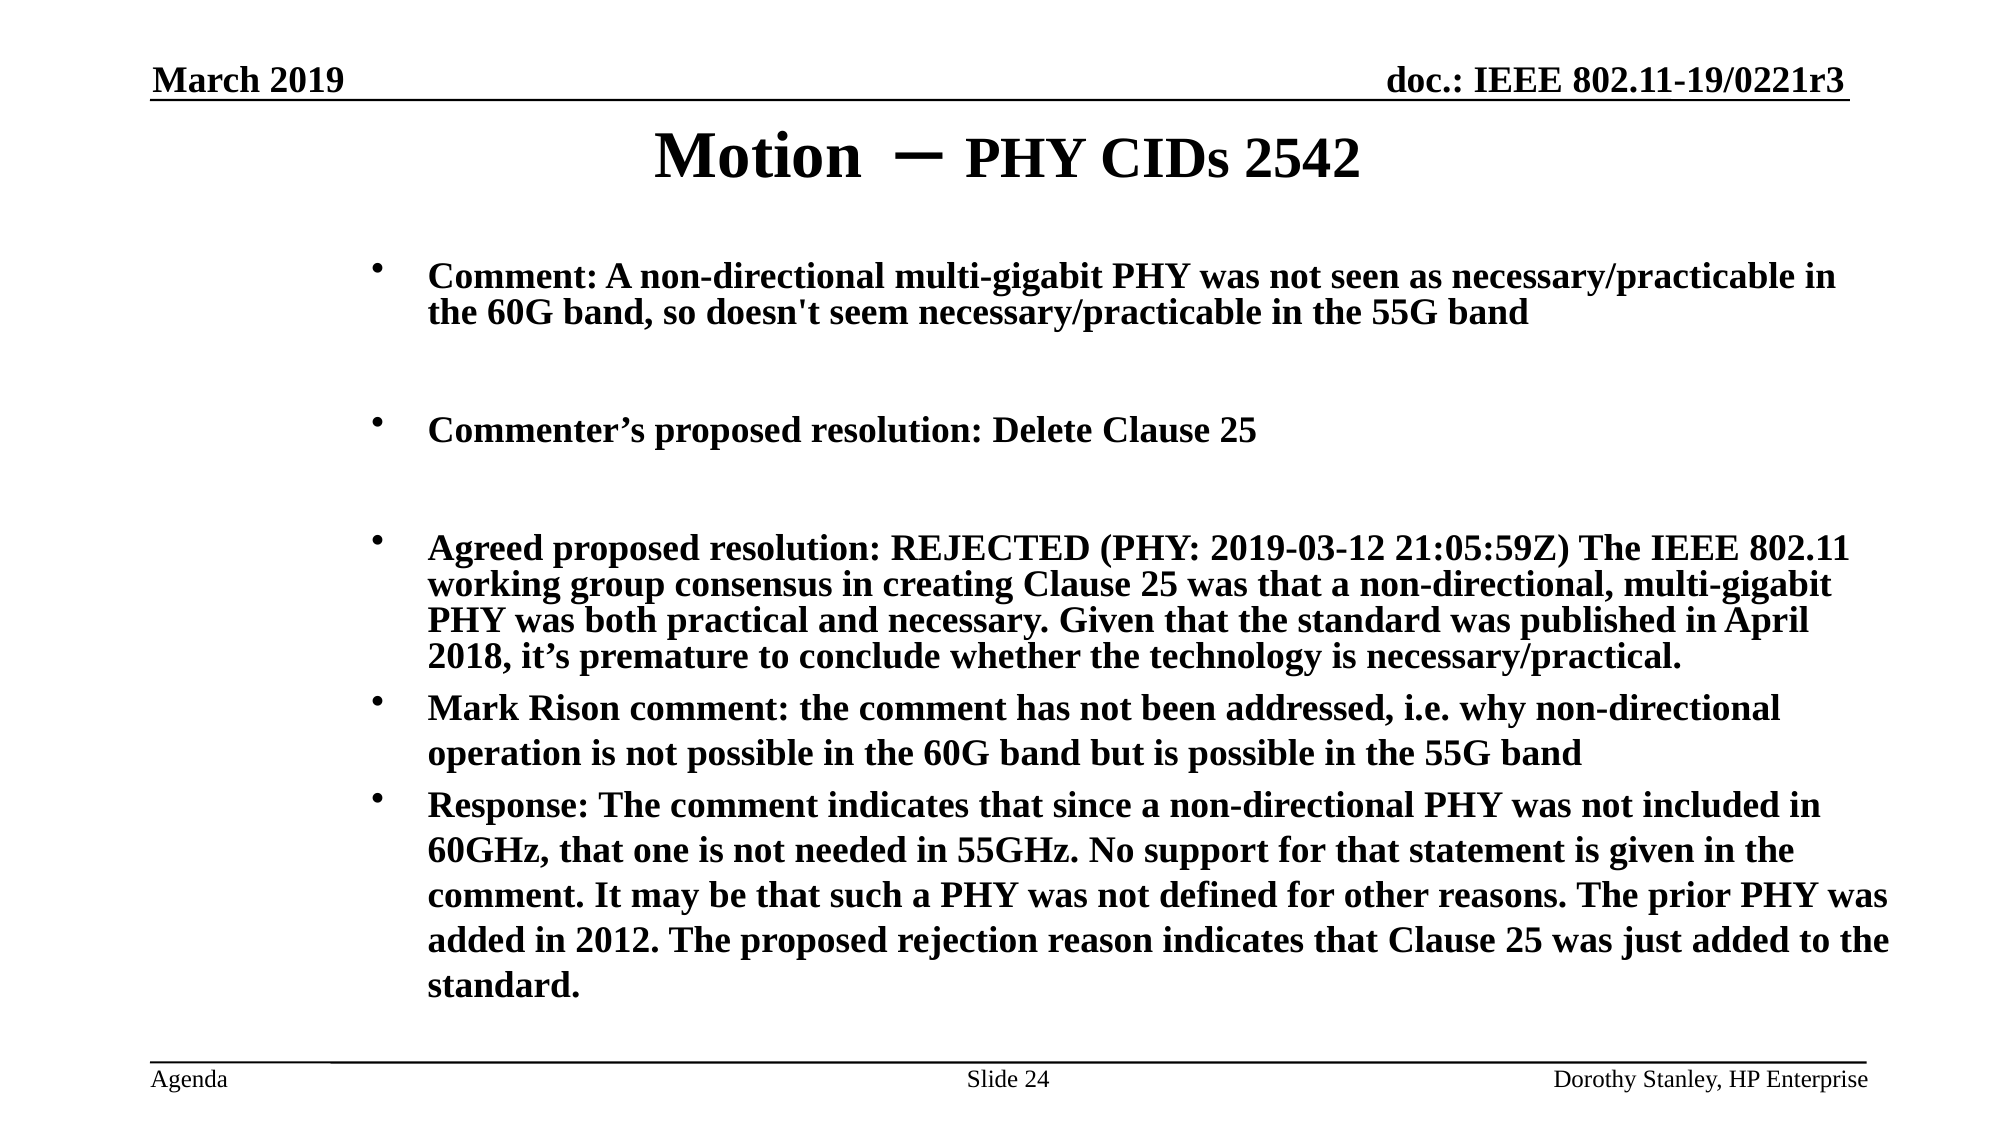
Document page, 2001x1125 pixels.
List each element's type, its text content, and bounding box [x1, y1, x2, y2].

list Comment: A non-directional multi-gigabit PHY was not seen as necessary/practicable in the 60G band, so doesn't seem necessary/practicable in the 55G band Commenter’s proposed resolution: Delete Clause 25 Agreed proposed resolution: REJECTED (PHY: 2019-03-12 21:05:59Z) The IEEE 802.11 working group consensus in creating Clause 25 was that a non-directional, multi-gigabit PHY was both practical and necessary. Given that the standard was published in April 2018, it’s premature to conclude whether the technology is necessary/practical. Mark Rison comment: the comment has not been addressed, i.e. why non-directional operation is not possible in the 60G band but is possible in the 55G band Response: The comment indicates that since a non-directional PHY was not included in 60GHz, that one is not needed in 55GHz. No support for that statement is given in the comment. It may be that such a PHY was not defined for other reasons. The prior PHY was added in 2012. The proposed rejection reason indicates that Clause 25 was just added to the standard. [356, 251, 1911, 1002]
slide_number Slide 24 [966, 1062, 1051, 1093]
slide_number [152, 54, 567, 100]
title Motion – PHY CIDs 2542 [183, 115, 1834, 232]
footer Dorothy Stanley, HP Enterprise [1549, 1062, 1869, 1093]
